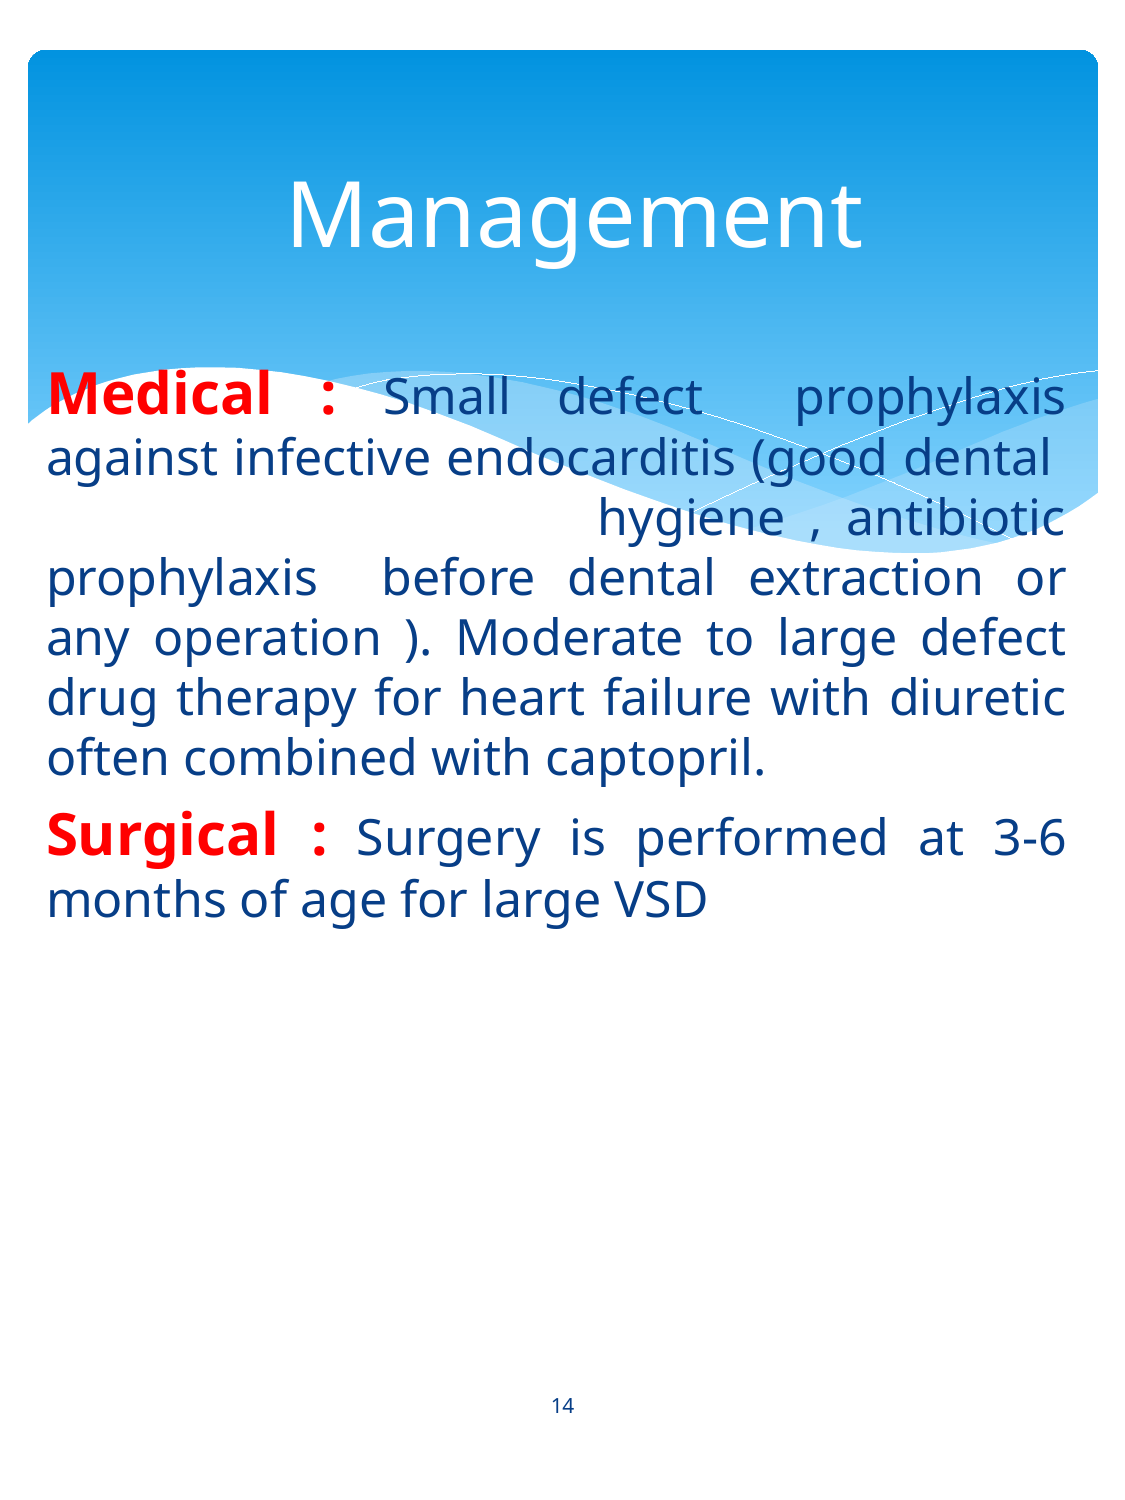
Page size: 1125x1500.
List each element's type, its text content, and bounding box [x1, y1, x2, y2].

title Management [56, 73, 1069, 348]
slide_number 14 [491, 1367, 634, 1447]
